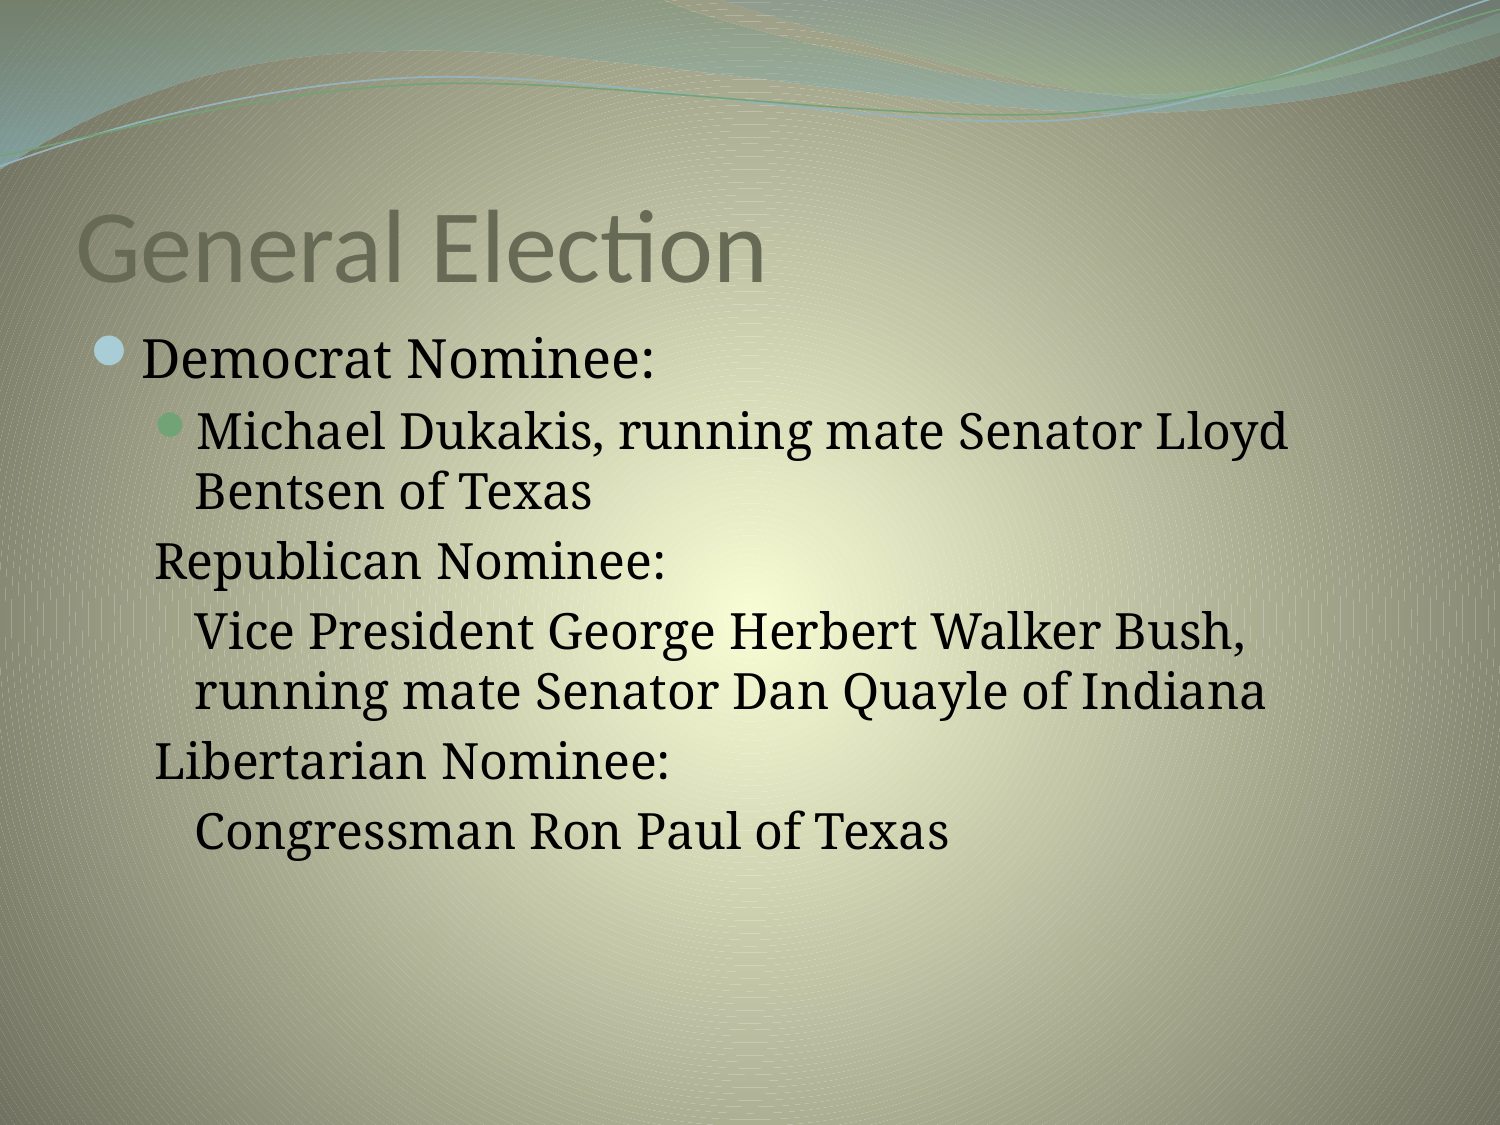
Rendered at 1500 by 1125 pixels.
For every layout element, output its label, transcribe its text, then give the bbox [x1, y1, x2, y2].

list Democrat Nominee: Michael Dukakis, running mate Senator Lloyd Bentsen of Texas Republican Nominee: Vice President George Herbert Walker Bush, running mate Senator Dan Quayle of Indiana Libertarian Nominee: Congressman Ron Paul of Texas [75, 317, 1425, 1038]
title General Election [75, 115, 1425, 303]
